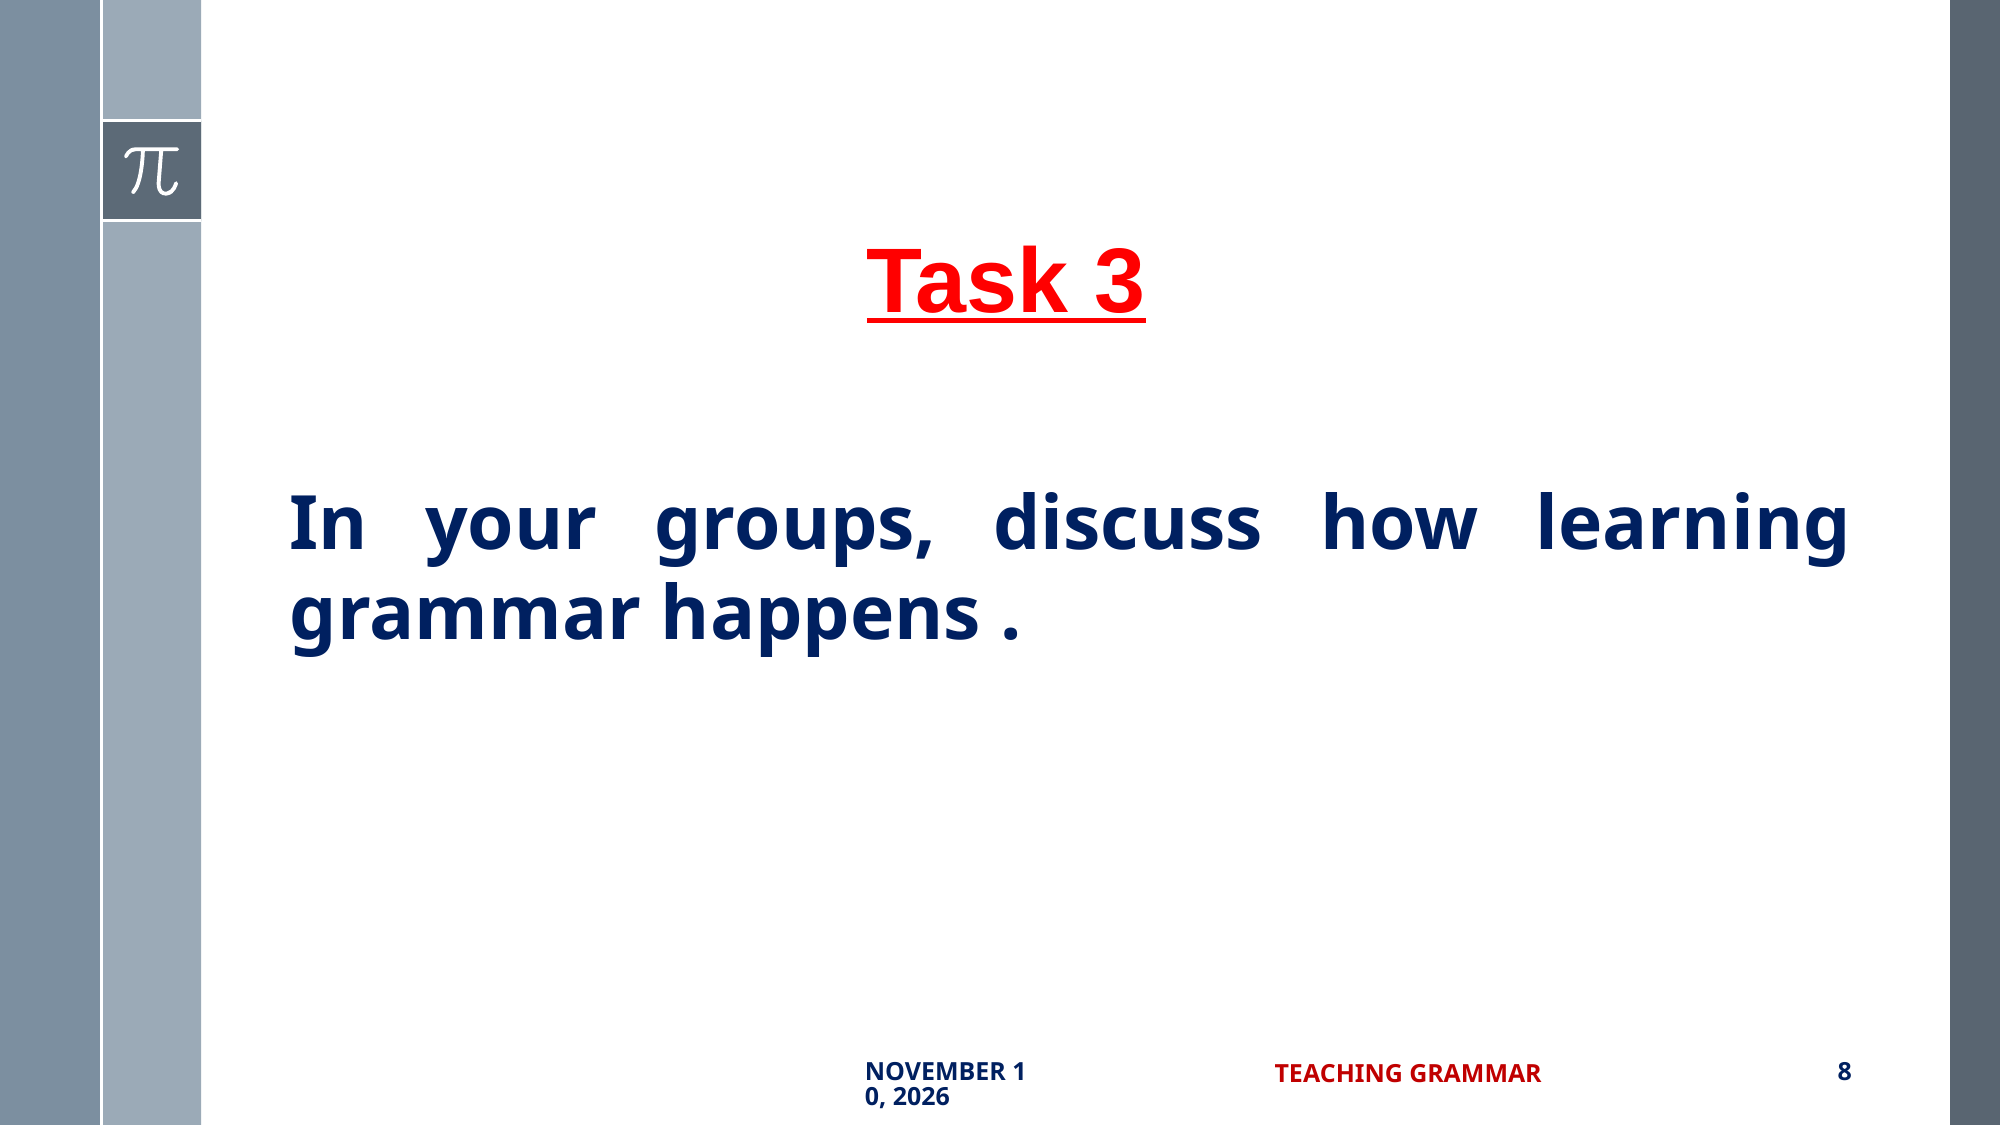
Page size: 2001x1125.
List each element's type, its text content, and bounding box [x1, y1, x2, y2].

slide_number 8 [1766, 1042, 1867, 1103]
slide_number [849, 1042, 1050, 1103]
text_box In your groups, discuss how learning grammar happens . [274, 467, 1867, 663]
footer Teaching Grammar [1082, 1042, 1735, 1103]
text_box Task 3 [824, 226, 1188, 341]
